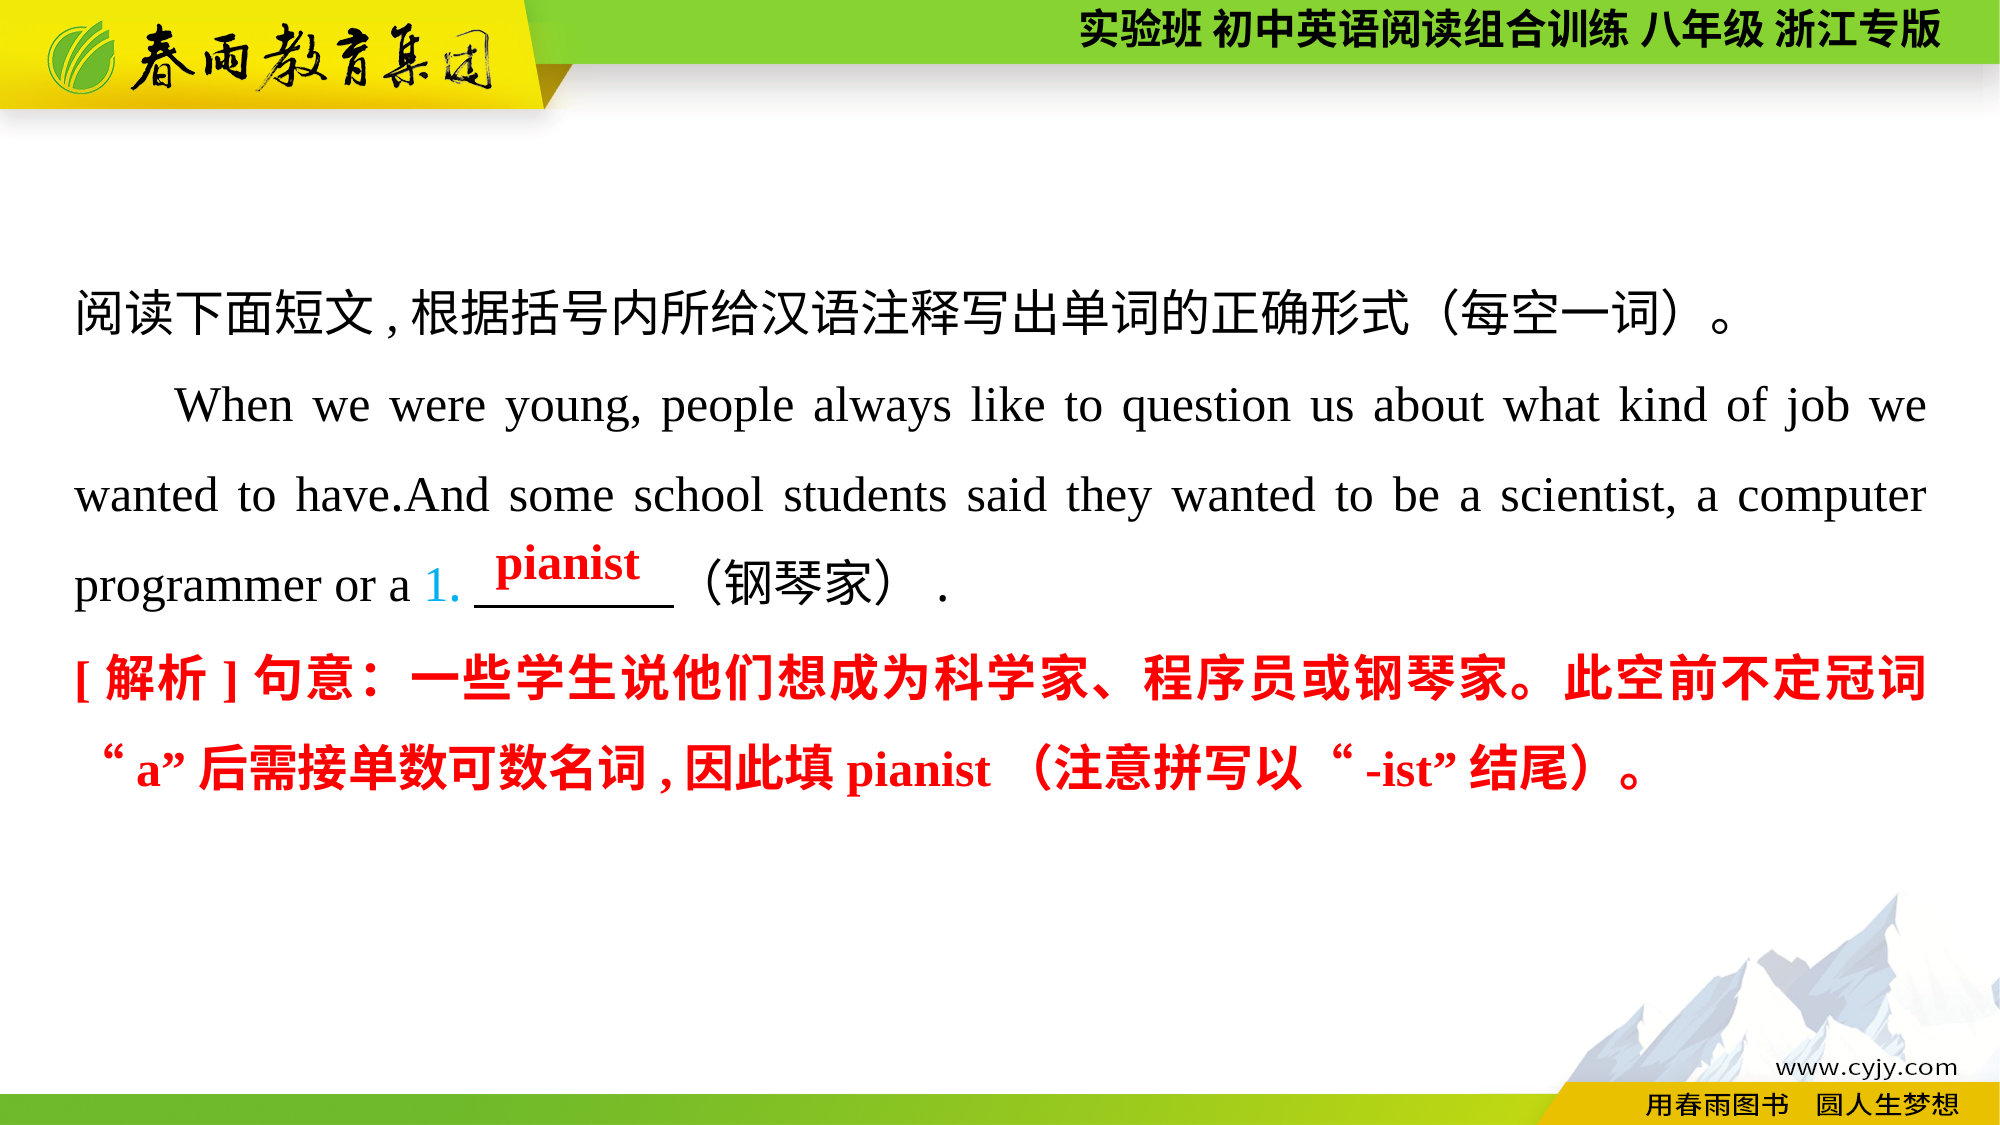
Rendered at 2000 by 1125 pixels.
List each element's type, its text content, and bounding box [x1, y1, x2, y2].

text_box pianist [480, 522, 656, 597]
picture [0, 0, 2000, 1125]
list 阅读下面短文,根据括号内所给汉语注释写出单词的正确形式（每空一词）。 When we were young, people always like to question us about what kind of job we wanted to have.And some school students said they wanted to be a scientist, a computer programmer or a 1. （钢琴家）. [59, 243, 1944, 608]
text_box [解析]句意：一些学生说他们想成为科学家、程序员或钢琴家。此空前不定冠词“a”后需接单数可数名词,因此填pianist（注意拼写以“-ist”结尾）。 [59, 608, 1944, 804]
